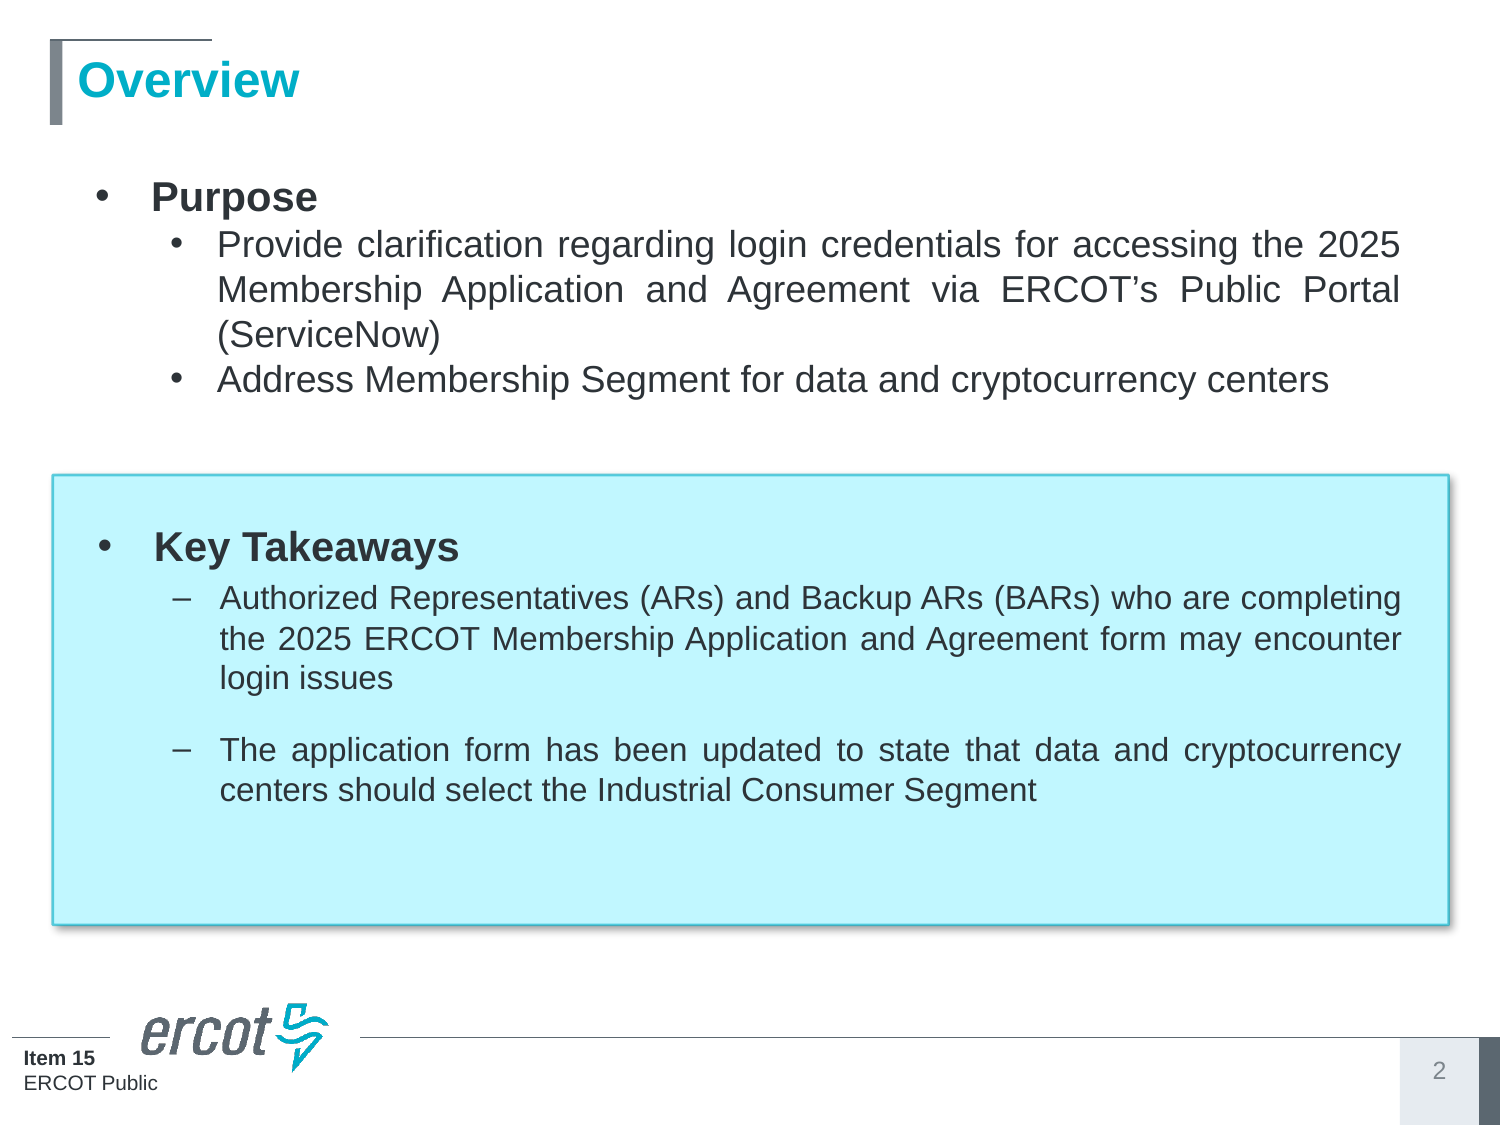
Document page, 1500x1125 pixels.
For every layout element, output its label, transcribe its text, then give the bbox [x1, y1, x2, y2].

title Overview [62, 39, 1450, 125]
list Key Takeaways Authorized Representatives (ARs) and Backup ARs (BARs) who are completing the 2025 ERCOT Membership Application and Agreement form may encounter login issues The application form has been updated to state that data and cryptocurrency centers should select the Industrial Consumer Segment [51, 474, 1450, 926]
text_box Purpose Provide clarification regarding login credentials for accessing the 2025 Membership Application and Agreement via ERCOT’s Public Portal (ServiceNow) Address Membership Segment for data and cryptocurrency centers [49, 124, 1446, 495]
picture [137, 999, 332, 1075]
slide_number 2 [1400, 1051, 1480, 1088]
